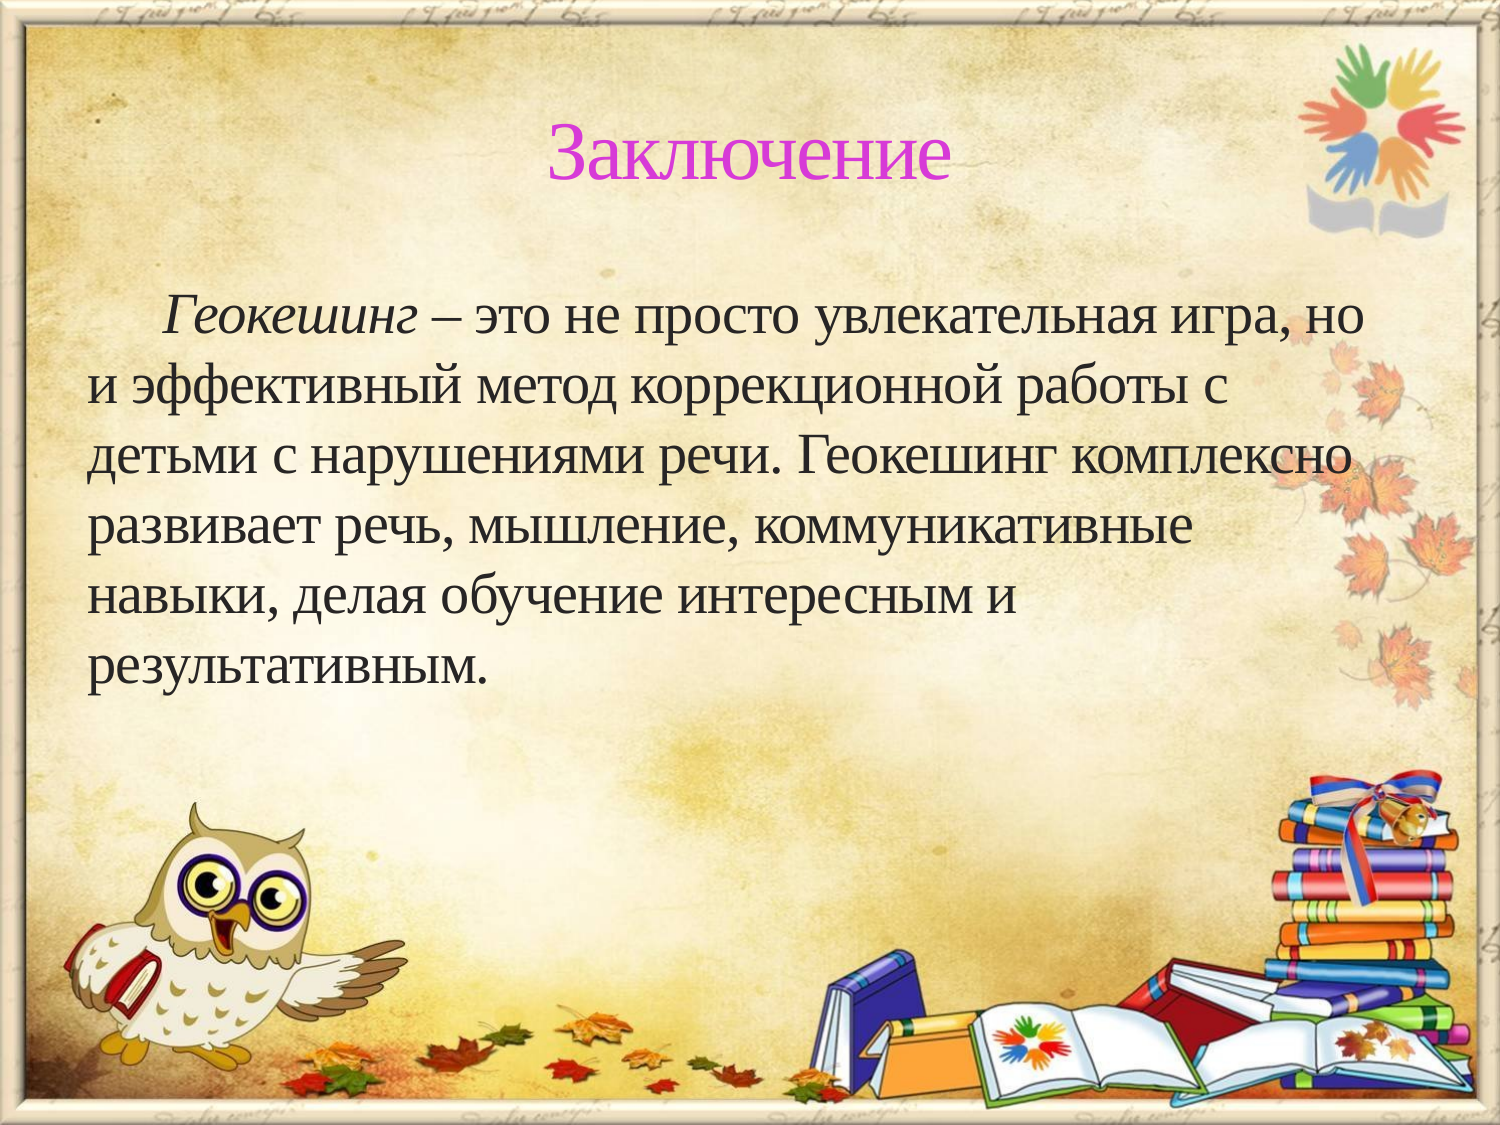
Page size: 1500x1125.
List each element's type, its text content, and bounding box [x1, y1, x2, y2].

picture [0, 0, 1500, 1125]
text_box Геокешинг – это не просто увлекательная игра, но и эффективный метод коррекционной работы с детьми с нарушениями речи. Геокешинг комплексно развивает речь, мышление, коммуникативные навыки, делая обучение интересным и результативным. [87, 275, 1375, 775]
title Заключение [75, 45, 1425, 233]
